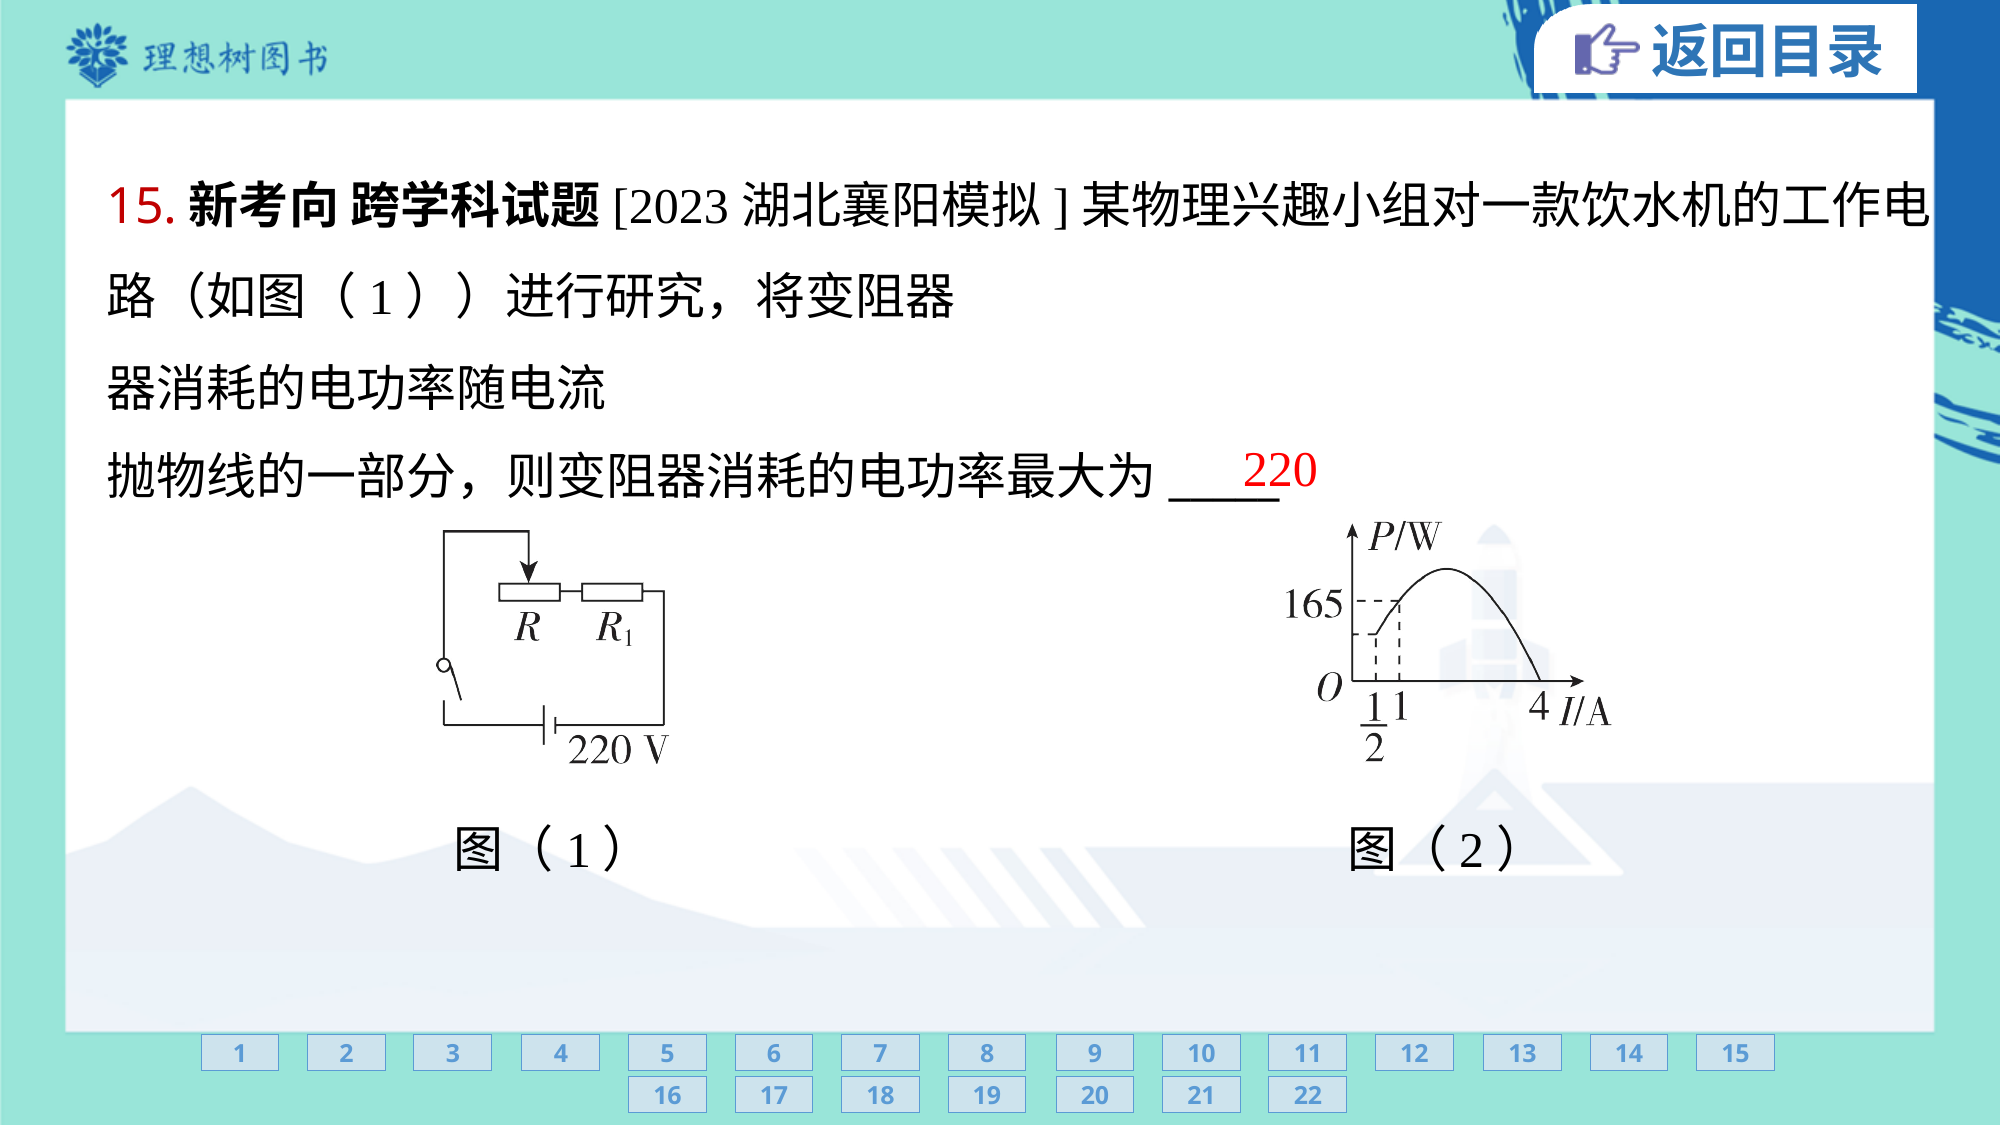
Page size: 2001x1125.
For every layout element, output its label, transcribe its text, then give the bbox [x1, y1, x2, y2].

text_box 220 [1224, 408, 1336, 488]
text_box 图（2） [1353, 789, 1540, 937]
picture [0, 0, 2000, 1125]
text_box 图（1） [460, 789, 647, 937]
